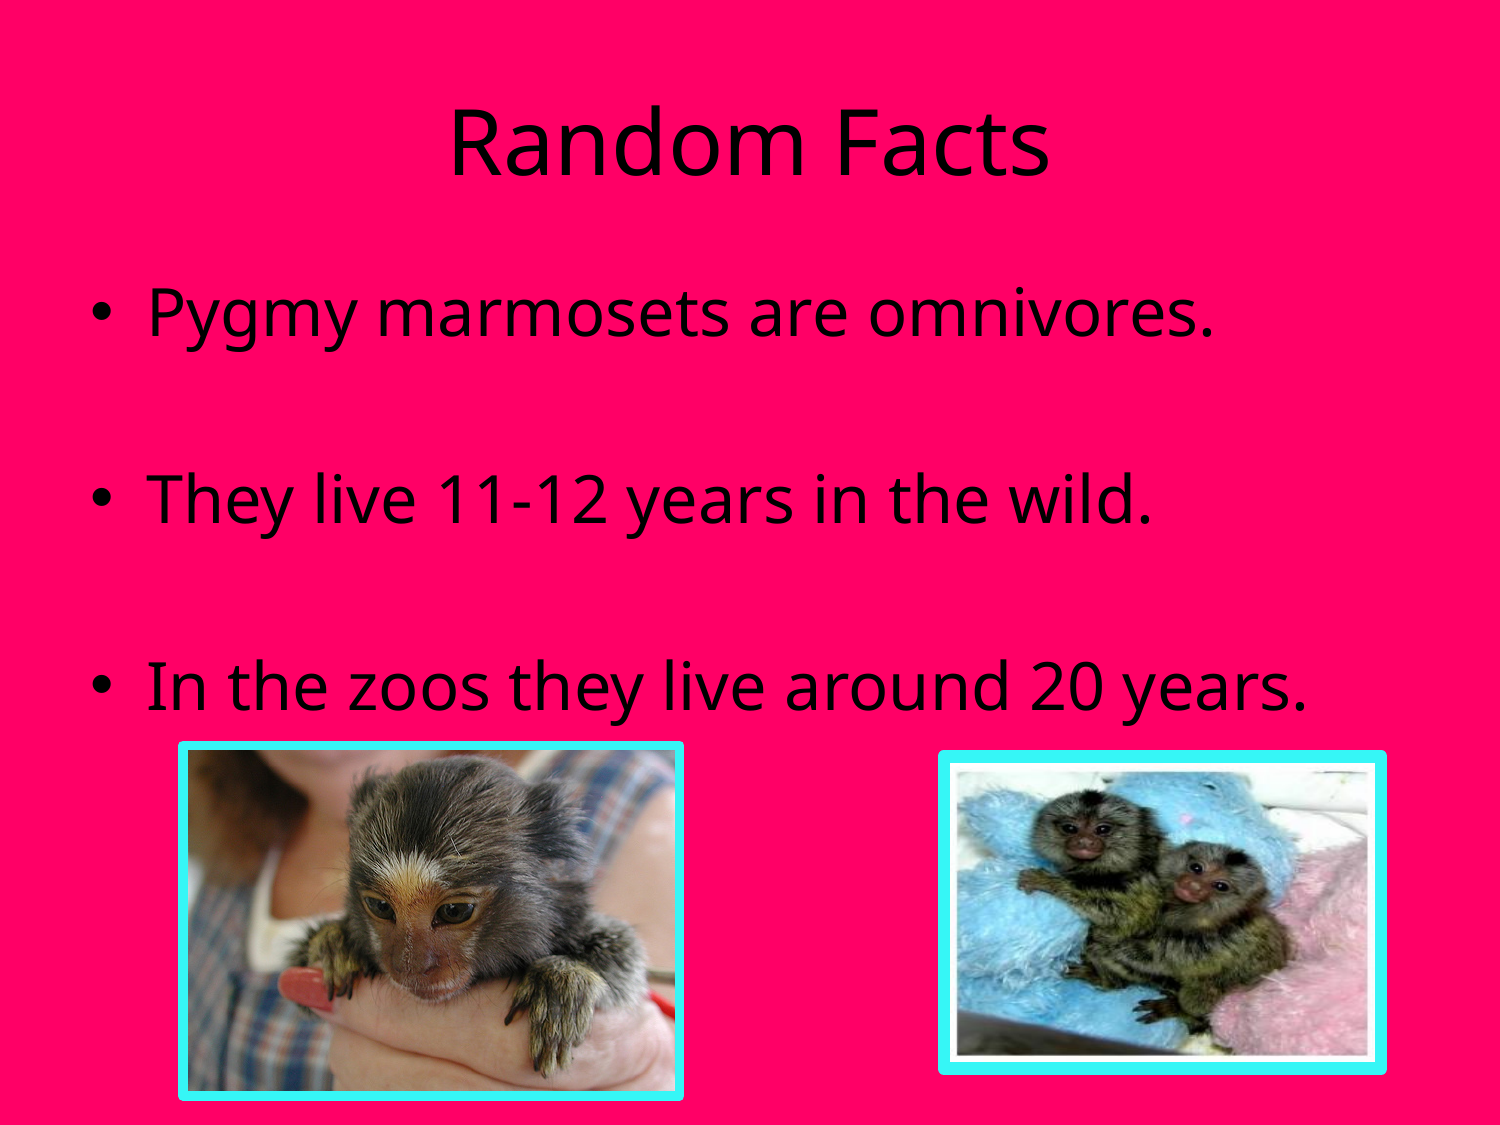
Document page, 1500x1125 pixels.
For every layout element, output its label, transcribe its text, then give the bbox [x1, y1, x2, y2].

picture [949, 762, 1376, 1063]
list Pygmy marmosets are omnivores. They live 11-12 years in the wild. In the zoos they live around 20 years. [75, 262, 1425, 1005]
picture [187, 749, 676, 1092]
title Random Facts [75, 45, 1425, 233]
